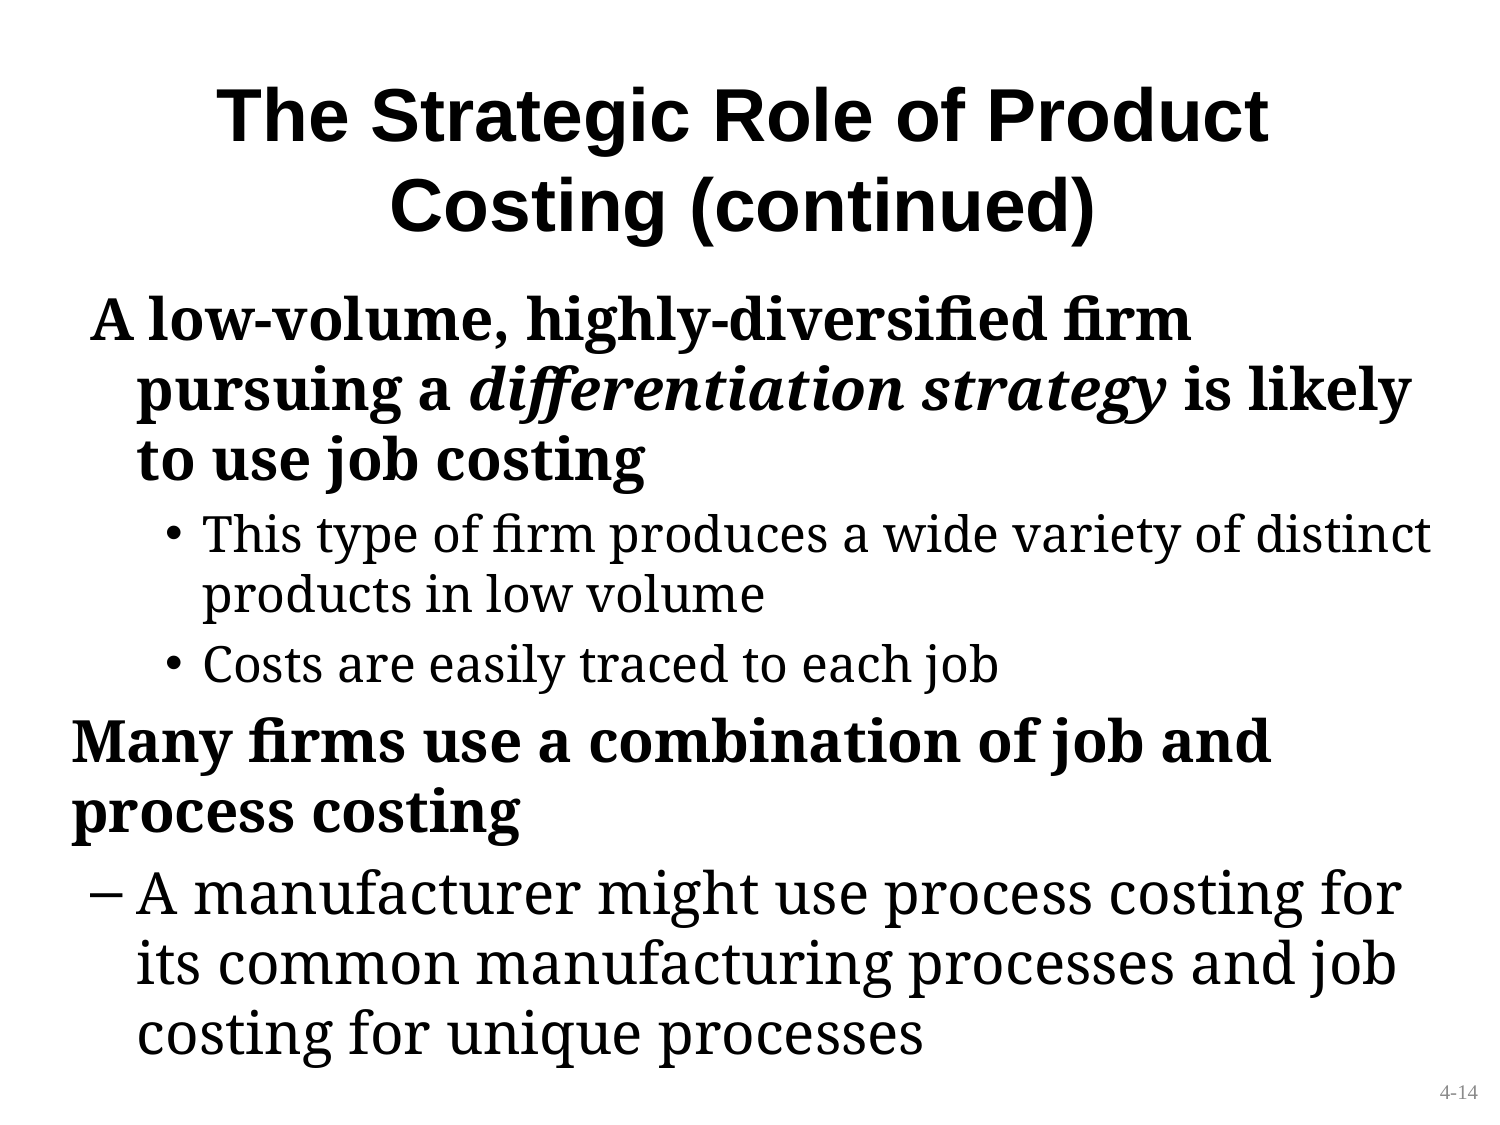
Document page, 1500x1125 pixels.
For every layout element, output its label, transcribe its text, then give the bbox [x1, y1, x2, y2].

slide_number 4-14 [1417, 1068, 1494, 1114]
title The Strategic Role of Product Costing (continued) [124, 74, 1363, 238]
list A low-volume, highly-diversified firm pursuing a differentiation strategy is likely to use job costing This type of firm produces a wide variety of distinct products in low volume Costs are easily traced to each job Many firms use a combination of job and process costing A manufacturer might use process costing for its common manufacturing processes and job costing for unique processes [0, 274, 1463, 976]
